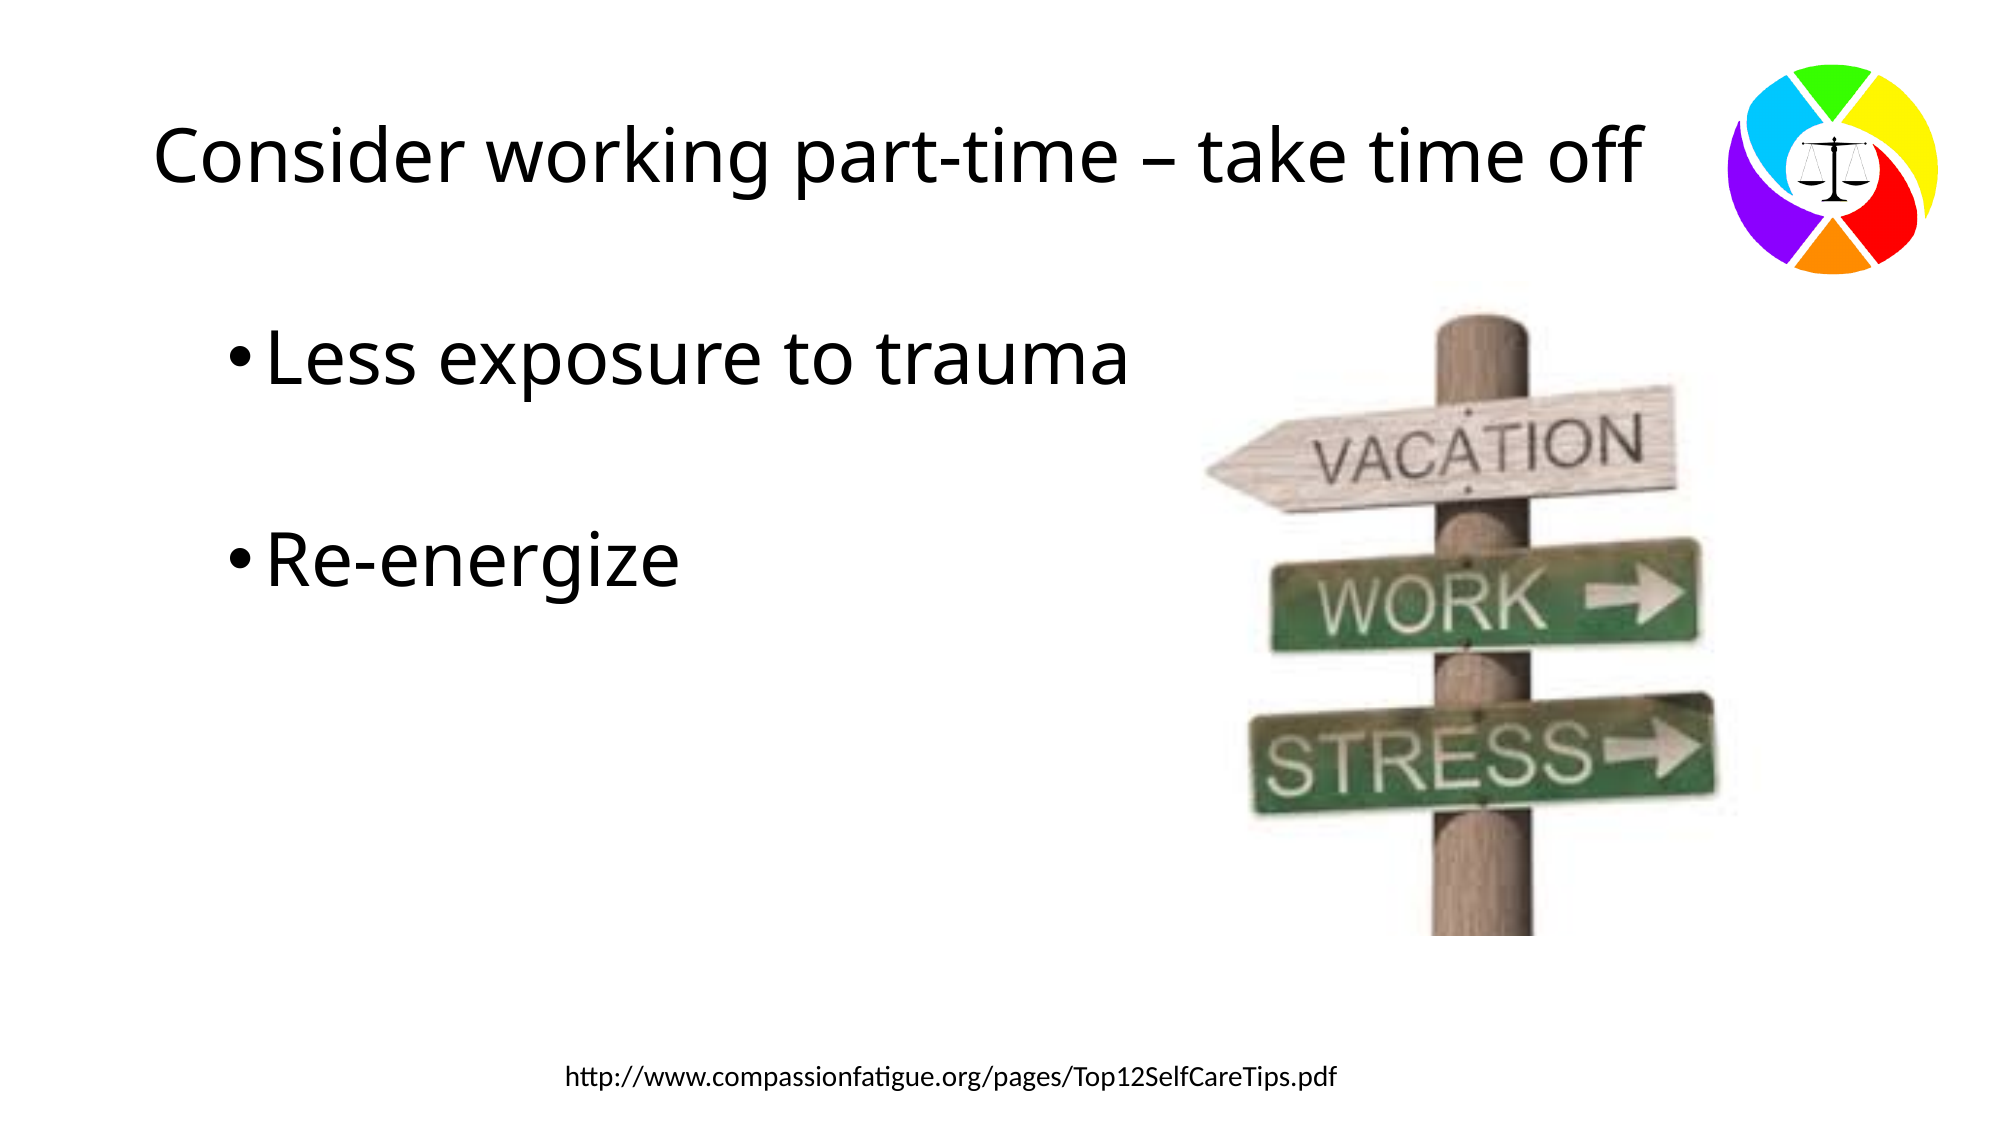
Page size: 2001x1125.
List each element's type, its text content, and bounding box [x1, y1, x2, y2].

text_box http://www.compassionfatigue.org/pages/Top12SelfCareTips.pdf [549, 1049, 1575, 1100]
list Consider working part-time – take time off Less exposure to trauma Re-energize [137, 110, 1863, 1014]
picture [1156, 281, 1811, 936]
picture [1694, 29, 1973, 308]
